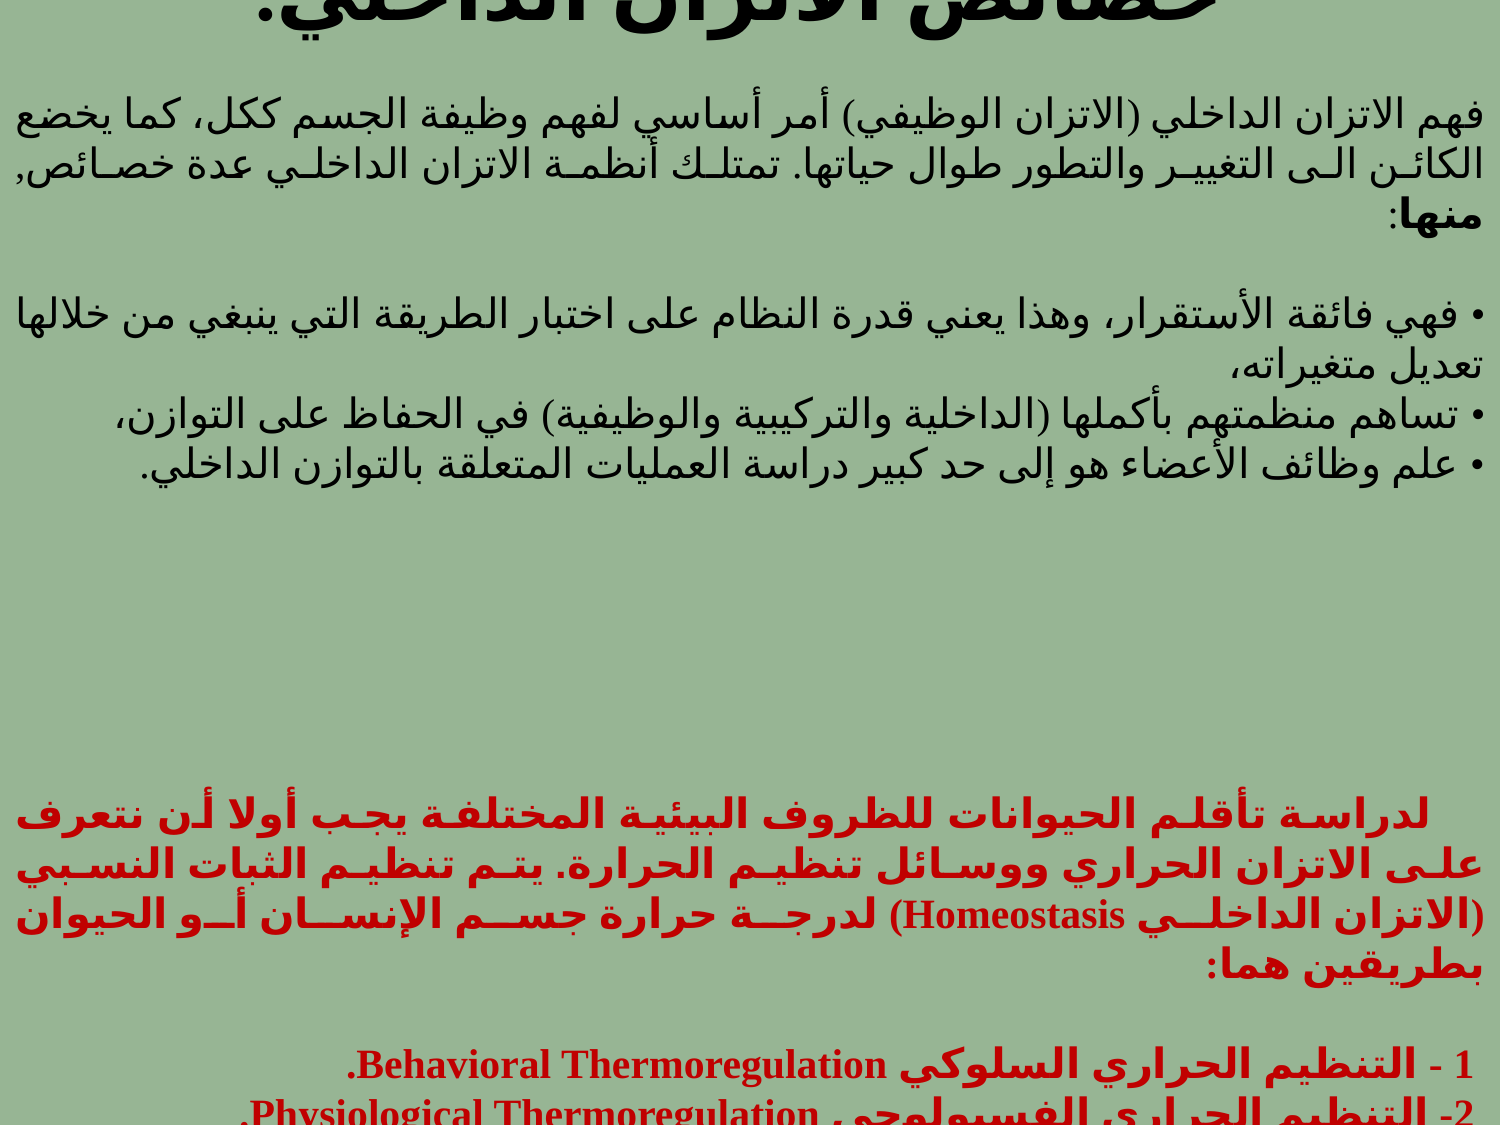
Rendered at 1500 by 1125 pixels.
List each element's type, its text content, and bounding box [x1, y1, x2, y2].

text_box خصائص الاتزان الداخلي. فهم الاتزان الداخلي (الاتزان الوظيفي) أمر أساسي لفهم وظيفة الجسم ككل، كما يخضع الكائن الى التغيير والتطور طوال حياتها. تمتلك أنظمة الاتزان الداخلي عدة خصائص, منها: • فهي فائقة الأستقرار، وهذا يعني قدرة النظام على اختبار الطريقة التي ينبغي من خلالها تعديل متغيراته، • تساهم منظمتهم بأكملها (الداخلية والتركيبية والوظيفية) في الحفاظ على التوازن، • علم وظائف الأعضاء هو إلى حد كبير دراسة العمليات المتعلقة بالتوازن الداخلي. لدراسة تأقلم الحيوانات للظروف البيئية المختلفة يجب أولا أن نتعرف على الاتزان الحراري ووسائل تنظيم الحرارة. يتم تنظيم الثبات النسبي (الاتزان الداخلي Homeostasis) لدرجة حرارة جسم الإنسان أو الحيوان بطريقين هما: 1 - التنظيم الحراري السلوكي Behavioral Thermoregulation. 2- التنظيم الحراري الفسيولوجي Physiological Thermoregulation. [0, 0, 1500, 1125]
